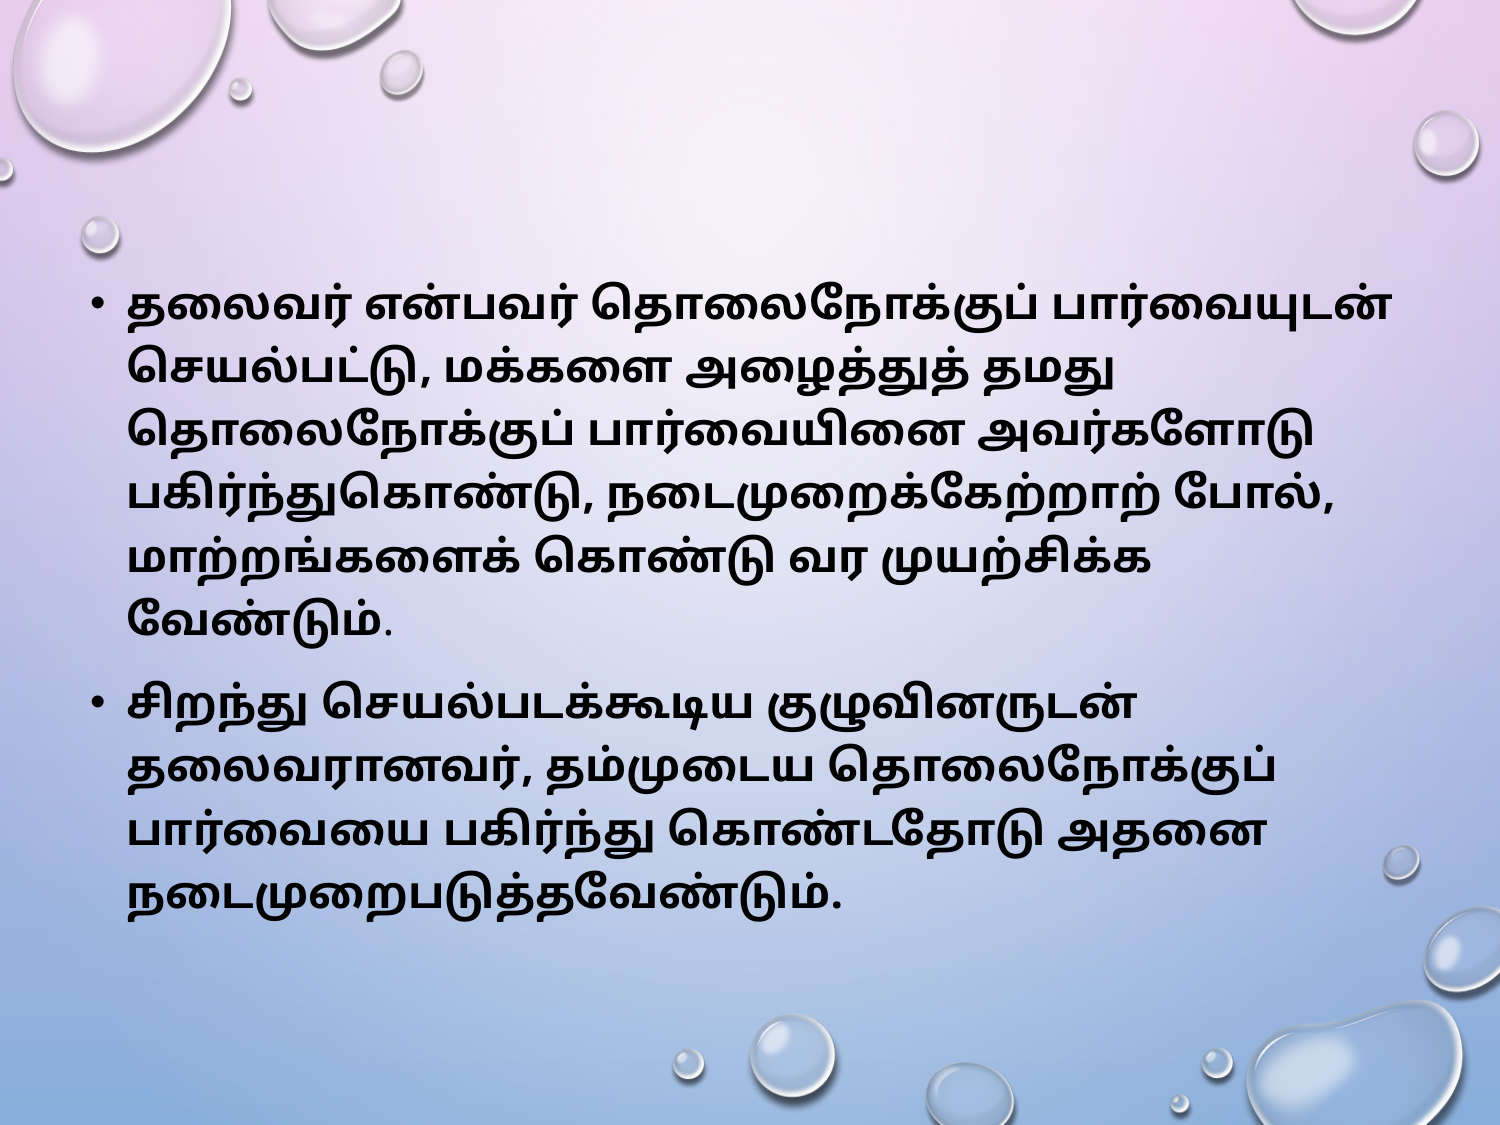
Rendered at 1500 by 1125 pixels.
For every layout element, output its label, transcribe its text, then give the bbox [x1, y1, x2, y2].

list தலைவர் என்பவர் தொலைநோக்குப் பார்வையுடன் செயல்பட்டு, மக்களை அழைத்துத் தமது தொலைநோக்குப் பார்வையினை அவர்களோடு பகிர்ந்துகொண்டு, நடைமுறைக்கேற்றாற் போல், மாற்றங்களைக் கொண்டு வர முயற்சிக்க வேண்டும். சிறந்து செயல்படக்கூடிய குழுவினருடன் தலைவரானவர், தம்முடைய தொலைநோக்குப் பார்வையை பகிர்ந்து கொண்டதோடு அதனை நடைமுறைபடுத்தவேண்டும். [75, 257, 1425, 925]
picture [0, 0, 1500, 1125]
